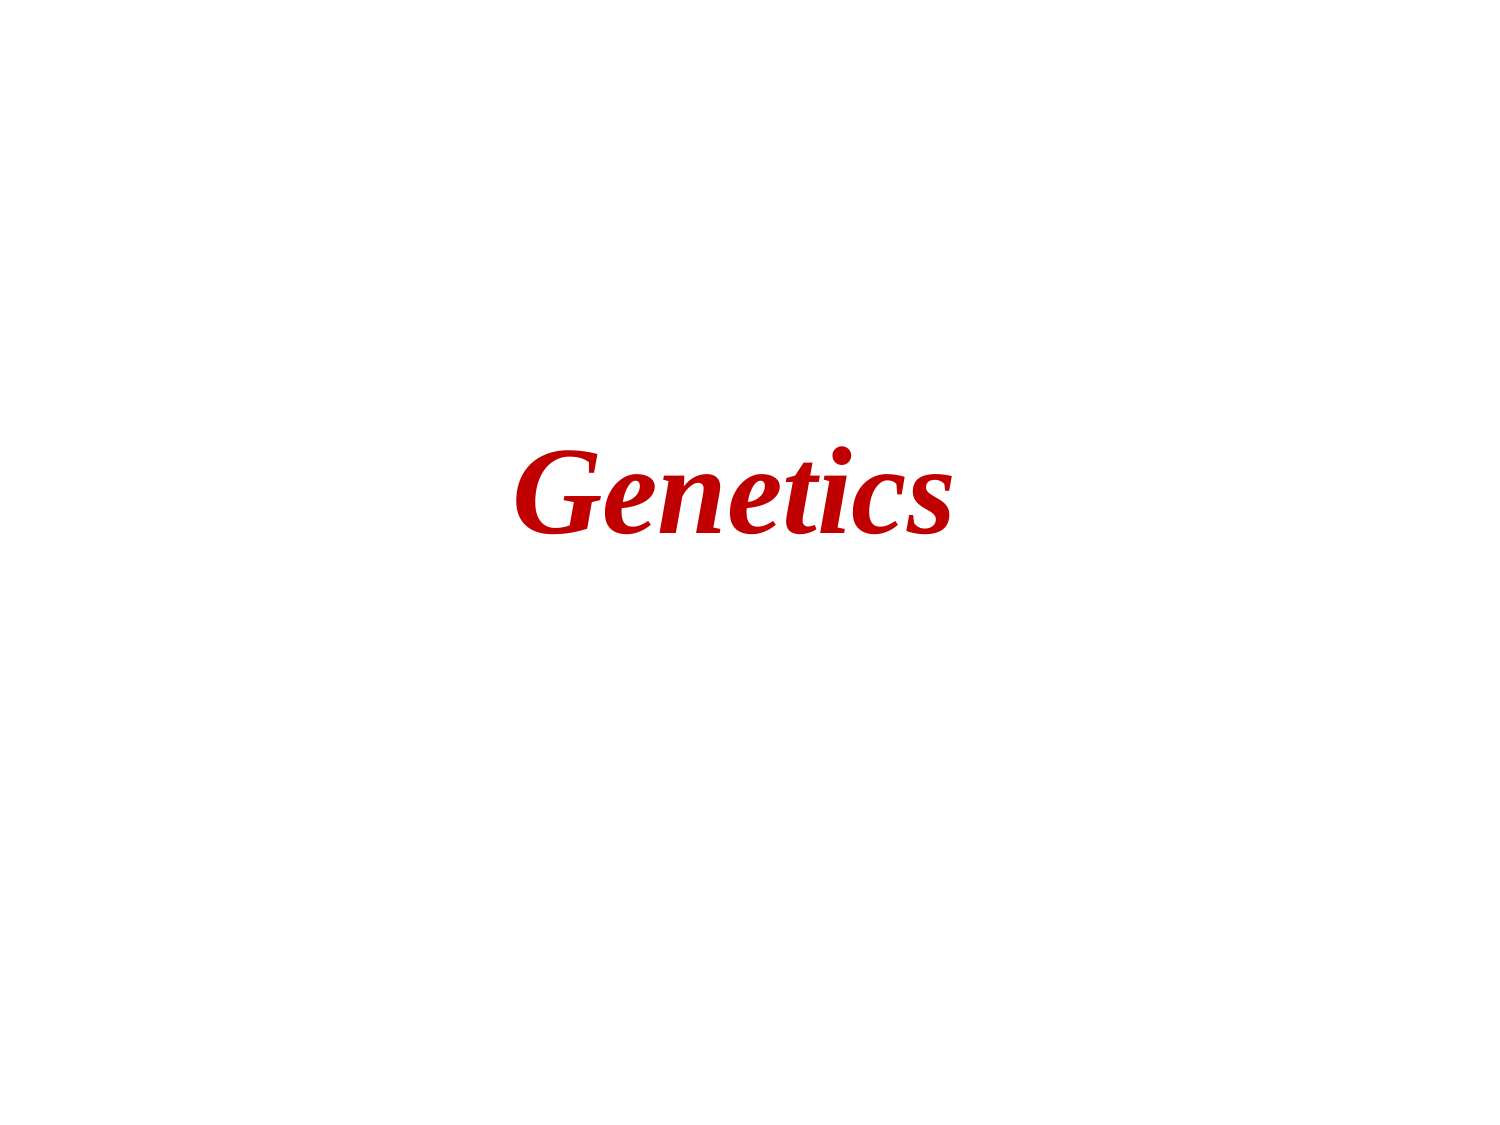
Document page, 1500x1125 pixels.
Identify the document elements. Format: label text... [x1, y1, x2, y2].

title Genetics [112, 362, 1388, 604]
